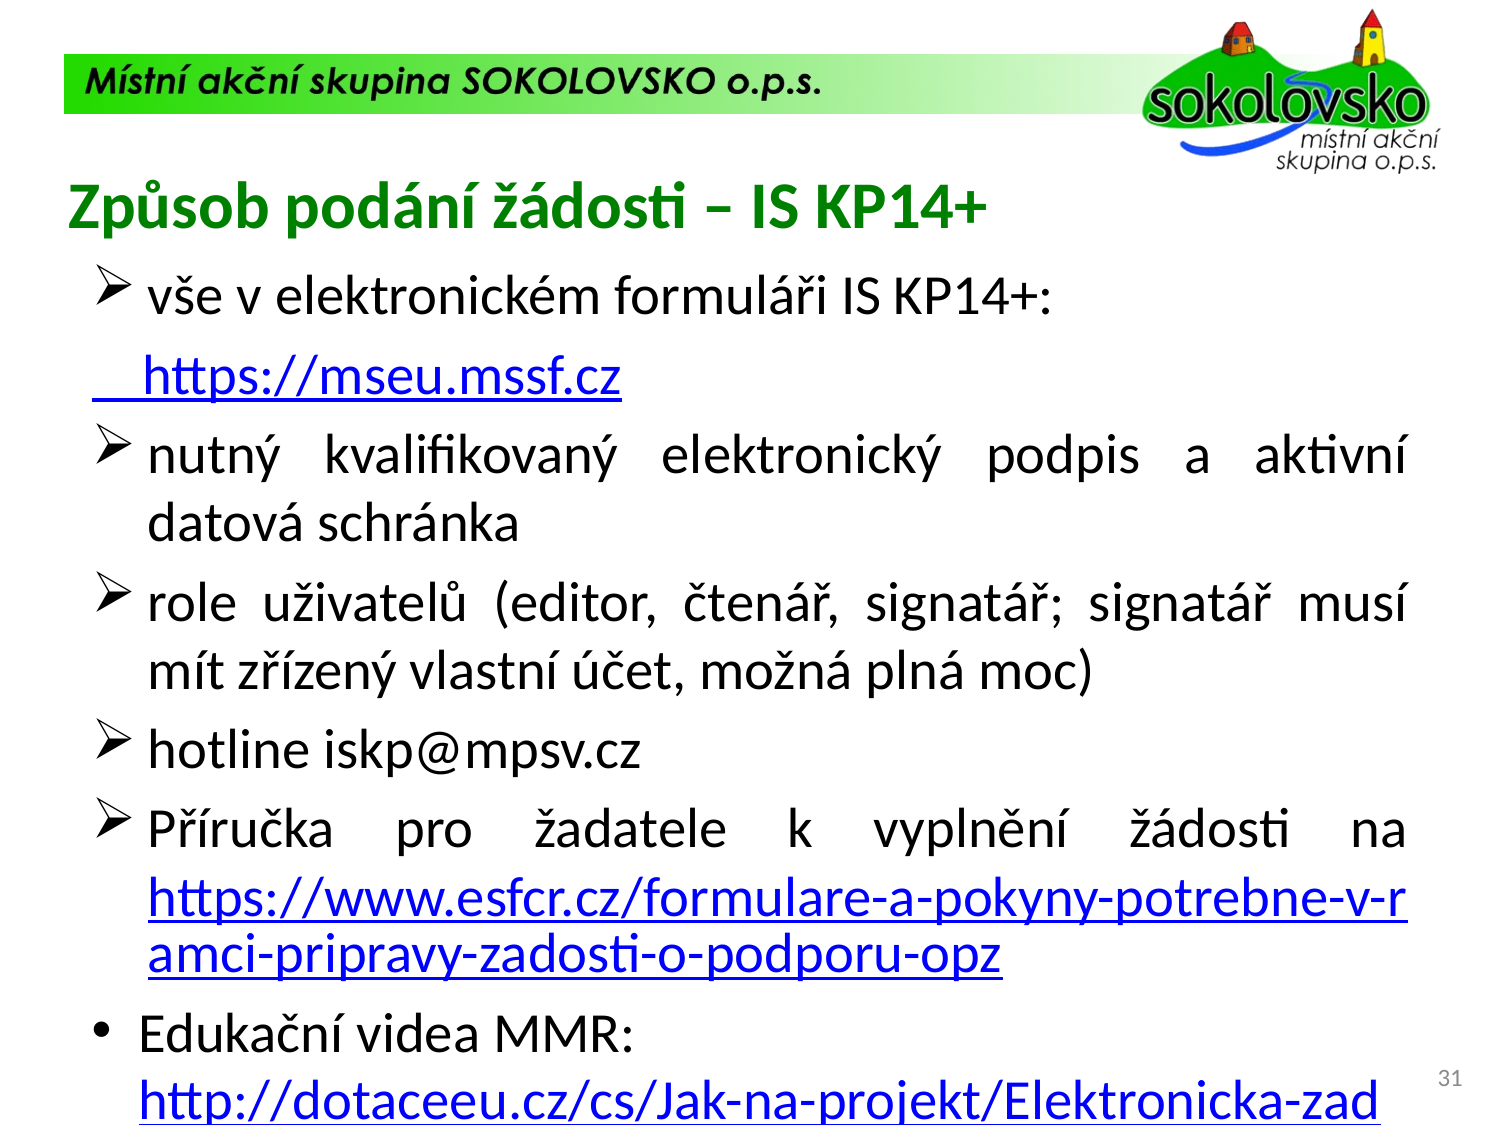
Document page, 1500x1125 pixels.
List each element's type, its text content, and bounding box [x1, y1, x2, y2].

slide_number 31 [1128, 1046, 1478, 1107]
list vše v elektronickém formuláři IS KP14+: https://mseu.mssf.cz nutný kvalifikovaný elektronický podpis a aktivní datová schránka role uživatelů (editor, čtenář, signatář; signatář musí mít zřízený vlastní účet, možná plná moc) hotline iskp@mpsv.cz Příručka pro žadatele k vyplnění žádosti na https://www.esfcr.cz/formulare-a-pokyny-potrebne-v-ramci-pripravy-zadosti-o-podporu-opz Edukační videa MMR: http://dotaceeu.cz/cs/Jak-na-projekt/Elektronicka-zadost/Edukacni-videa [76, 250, 1424, 1083]
title Způsob podání žádosti – IS KP14+ [53, 137, 1404, 268]
picture [64, 0, 1455, 197]
